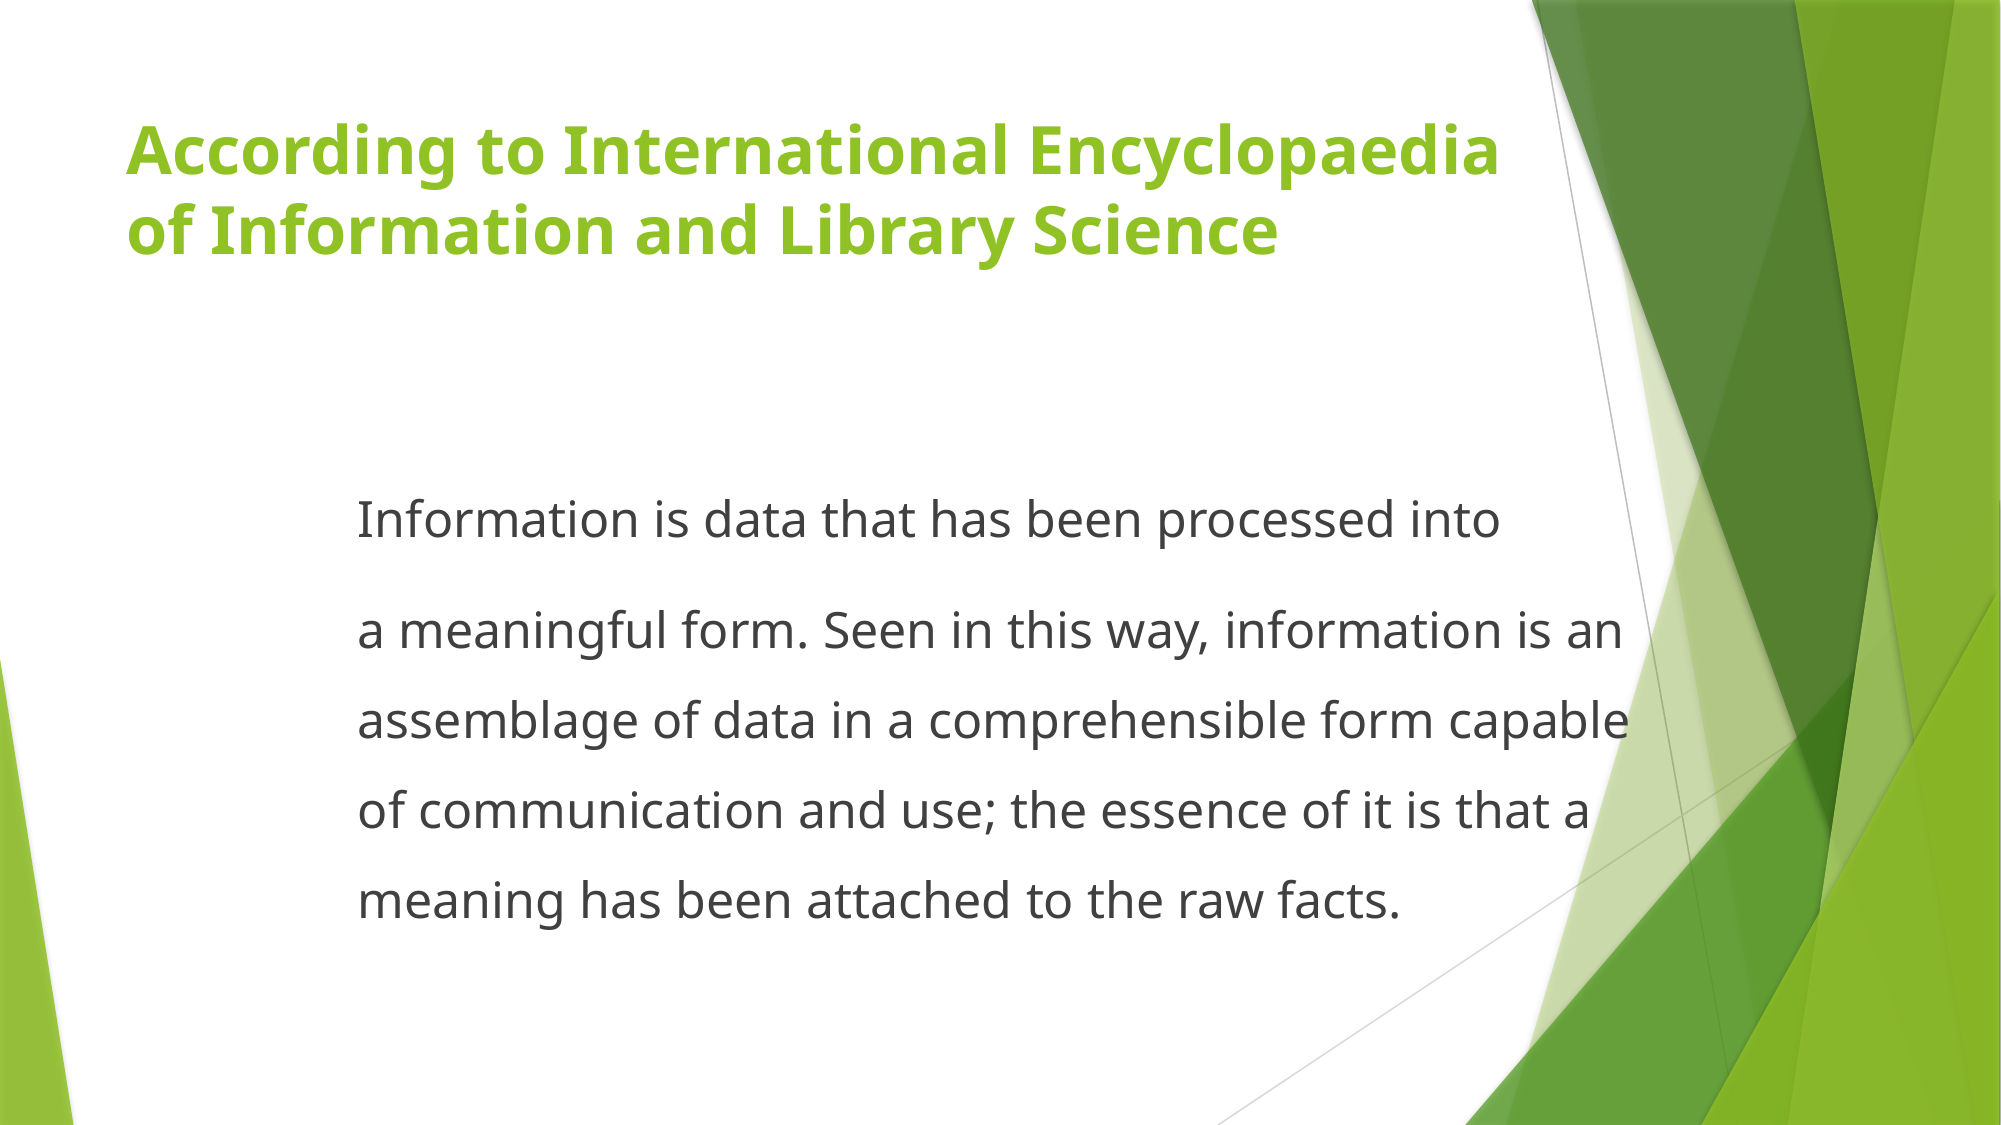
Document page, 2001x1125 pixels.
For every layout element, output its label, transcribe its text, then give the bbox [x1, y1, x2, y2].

title According to International Encyclopaedia of Information and Library Science [111, 99, 1522, 317]
list Information is data that has been processed into a meaningful form. Seen in this way, information is an assemblage of data in a comprehensible form capable of communication and use; the essence of it is that a meaning has been attached to the raw facts. [324, 368, 1675, 1079]
